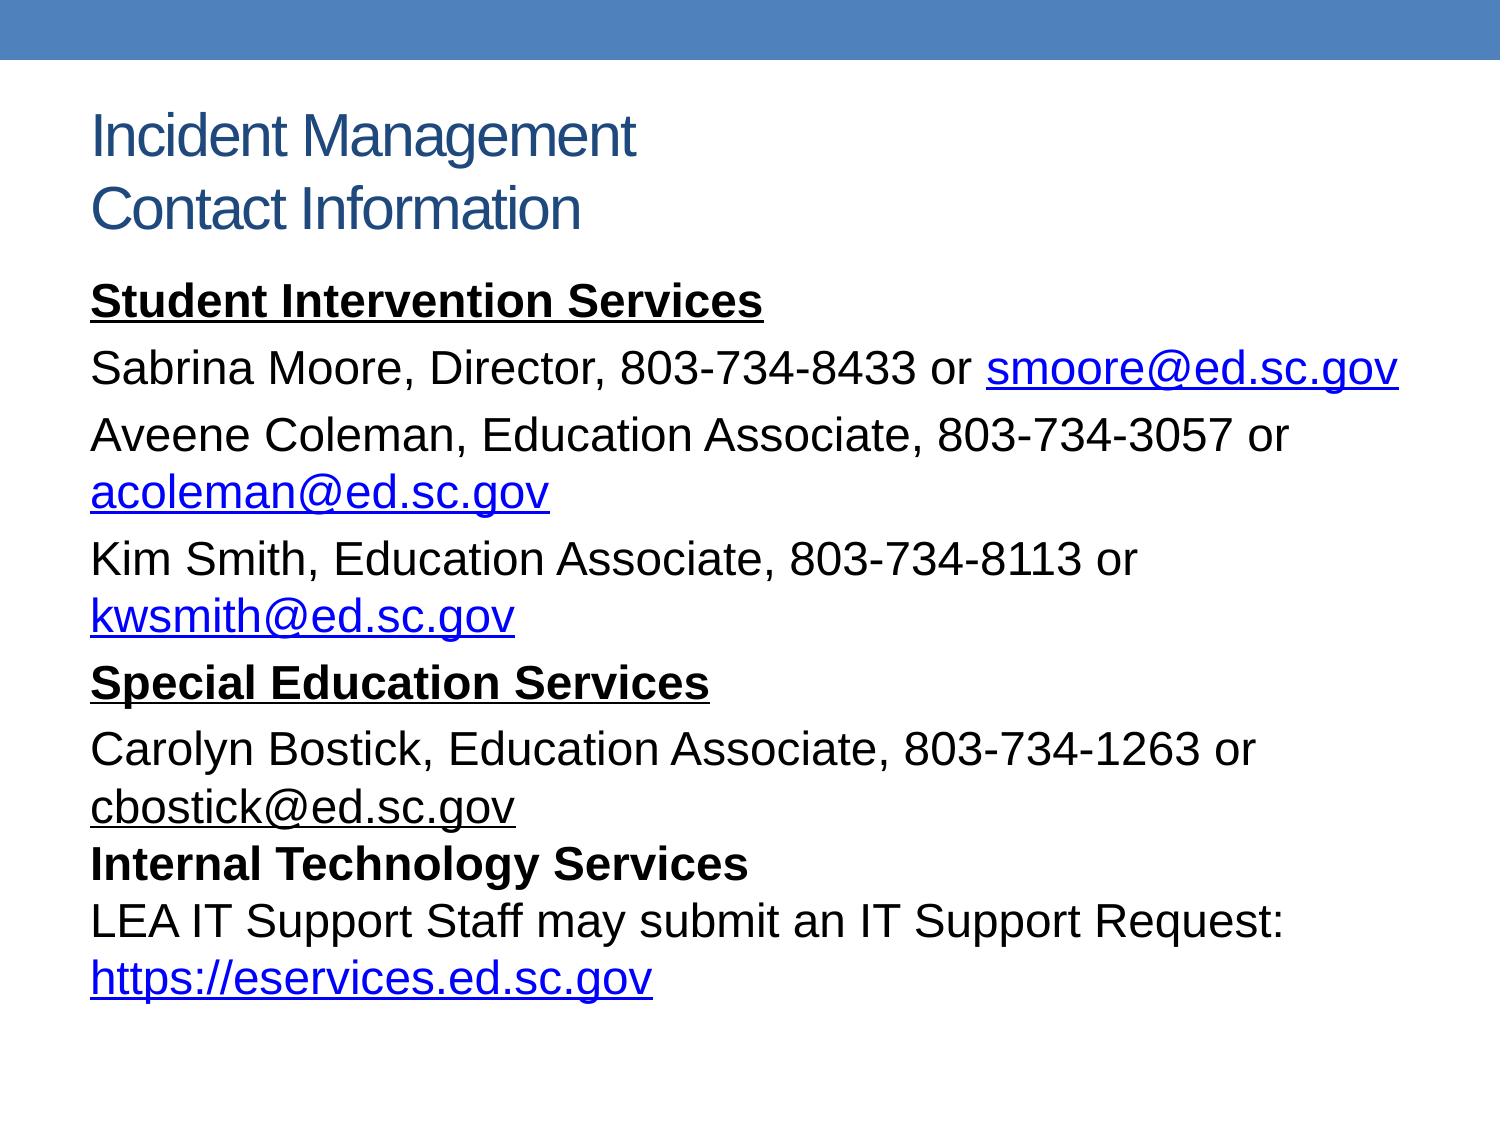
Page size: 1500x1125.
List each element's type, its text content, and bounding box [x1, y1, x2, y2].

title Incident Management Contact Information [75, 87, 1425, 250]
list Student Intervention Services Sabrina Moore, Director, 803-734-8433 or smoore@ed.sc.gov Aveene Coleman, Education Associate, 803-734-3057 or acoleman@ed.sc.gov Kim Smith, Education Associate, 803-734-8113 or kwsmith@ed.sc.gov Special Education Services Carolyn Bostick, Education Associate, 803-734-1263 or cbostick@ed.sc.gov Internal Technology Services LEA IT Support Staff may submit an IT Support Request: https://eservices.ed.sc.gov [75, 262, 1425, 1063]
